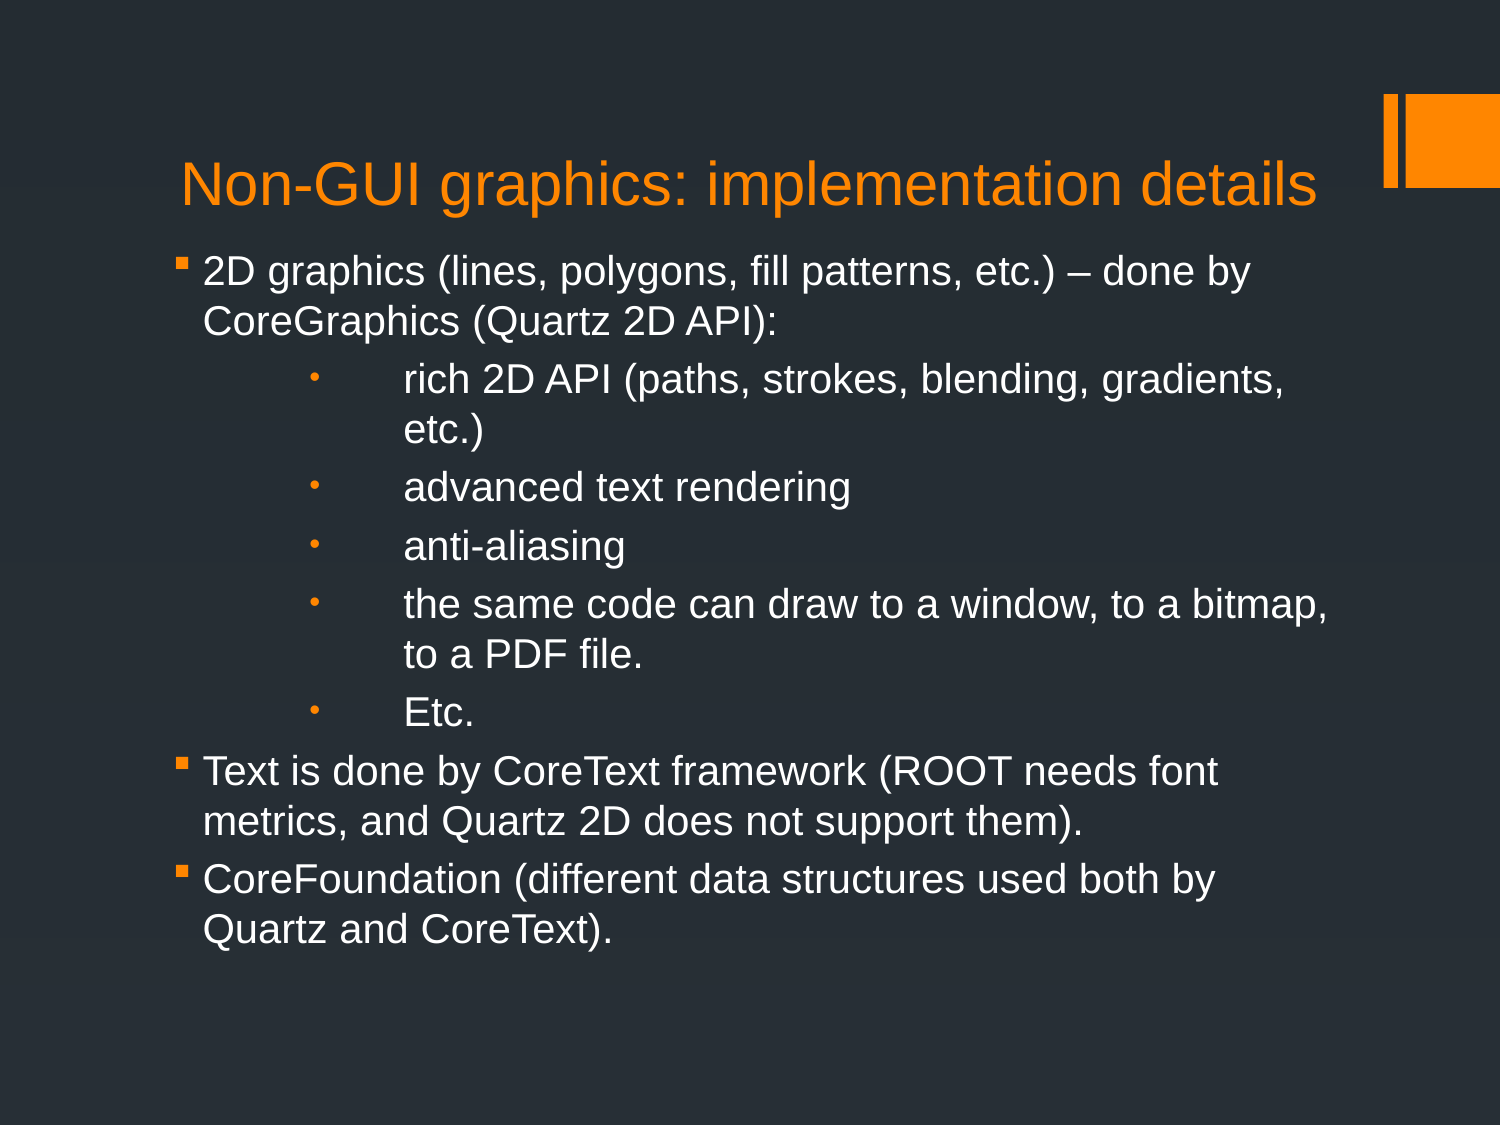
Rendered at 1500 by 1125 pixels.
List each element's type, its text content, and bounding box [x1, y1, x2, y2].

title Non-GUI graphics: implementation details [150, 73, 1350, 226]
list 2D graphics (lines, polygons, fill patterns, etc.) – done by CoreGraphics (Quartz 2D API): rich 2D API (paths, strokes, blending, gradients, etc.) advanced text rendering anti-aliasing the same code can draw to a window, to a bitmap, to a PDF file. Etc. Text is done by CoreText framework (ROOT needs font metrics, and Quartz 2D does not support them). CoreFoundation (different data structures used both by Quartz and CoreText). [150, 235, 1350, 1035]
